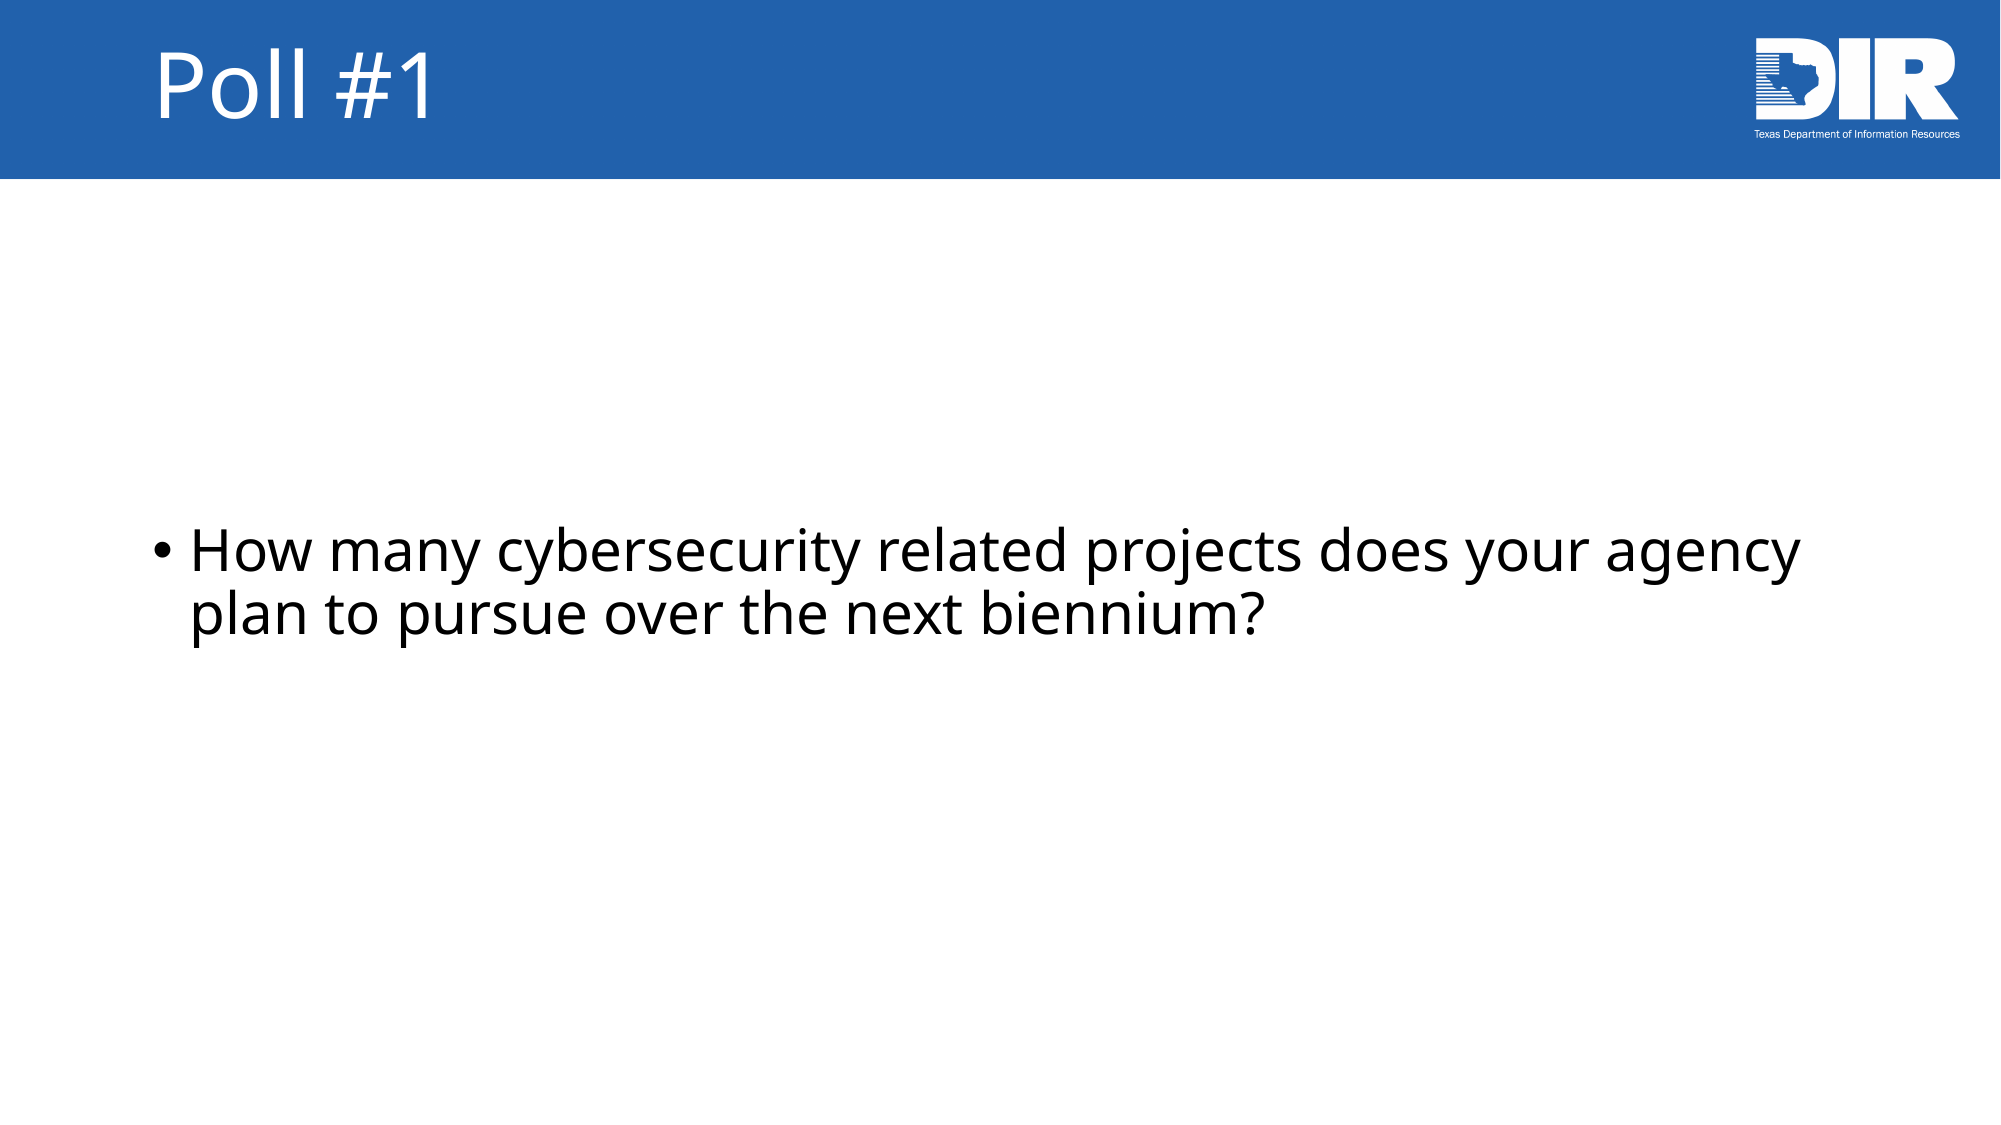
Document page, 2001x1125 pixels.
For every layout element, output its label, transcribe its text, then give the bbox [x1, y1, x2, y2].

title Poll #1 [137, 0, 1863, 179]
picture [0, 0, 2001, 1125]
list How many cybersecurity related projects does your agency plan to pursue over the next biennium? [137, 255, 1863, 1014]
